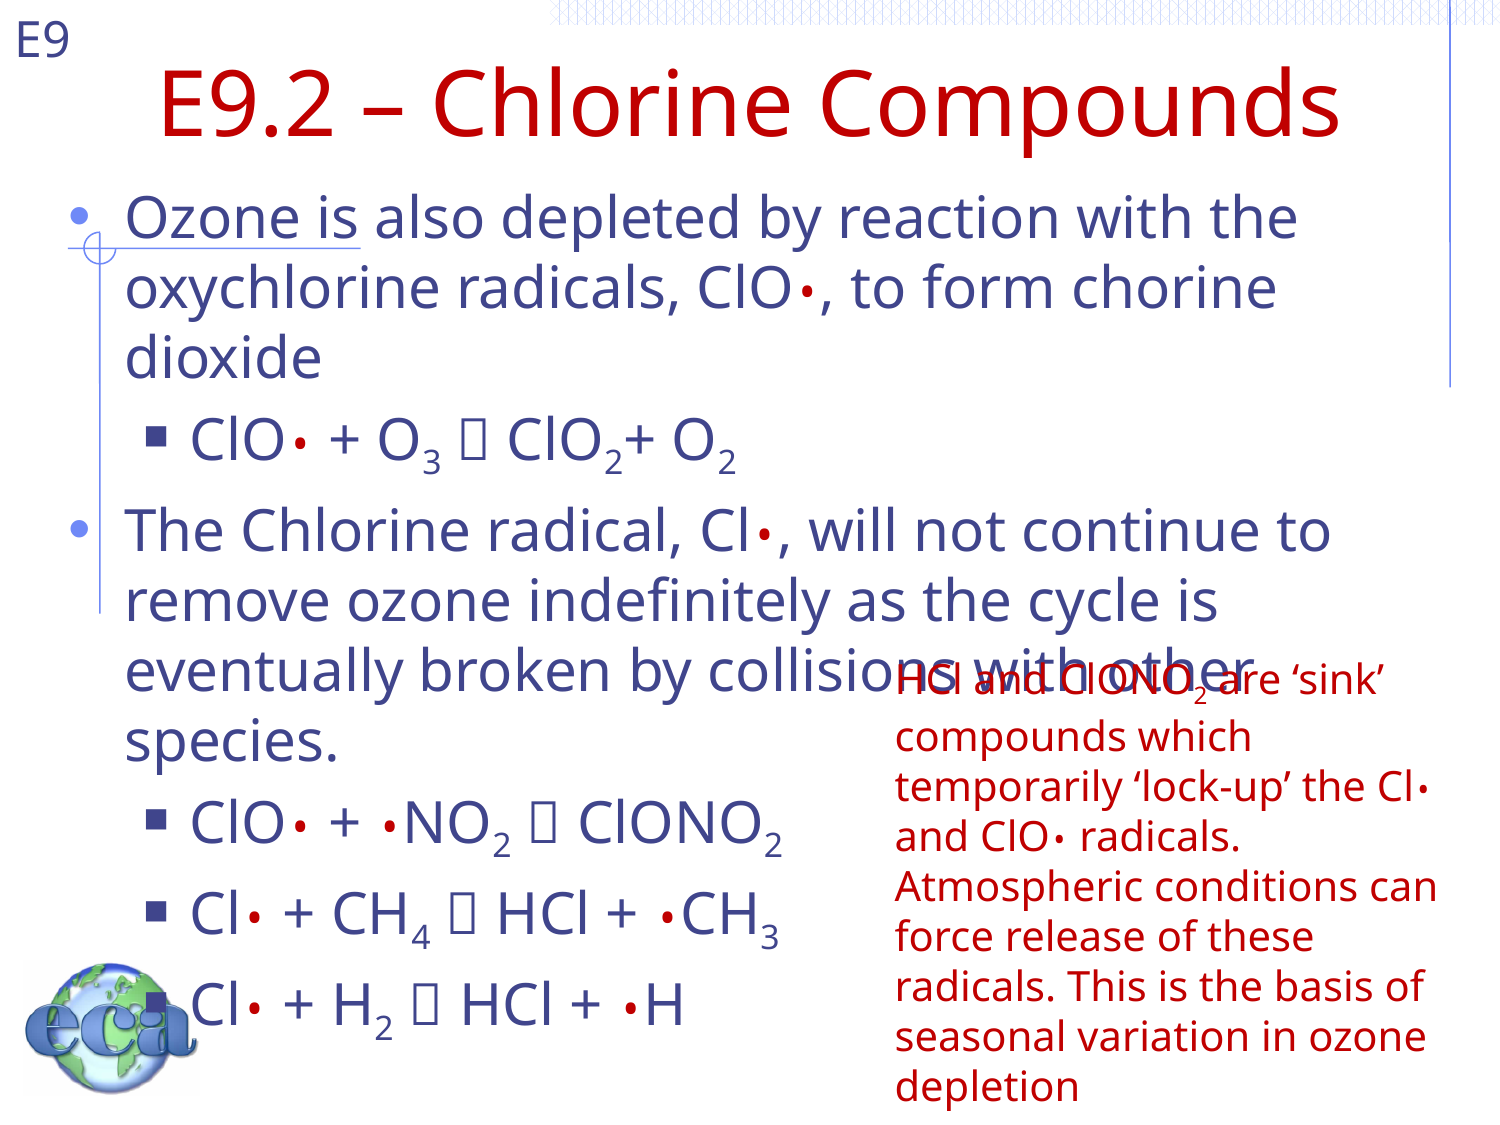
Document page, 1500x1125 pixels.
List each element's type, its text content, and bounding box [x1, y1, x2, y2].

text_box HCl and ClONO2 are ‘sink’ compounds which temporarily ‘lock-up’ the Cl• and ClO• radicals. Atmospheric conditions can force release of these radicals. This is the basis of seasonal variation in ozone depletion [879, 645, 1471, 1125]
list Ozone is also depleted by reaction with the oxychlorine radicals, ClO•, to form chorine dioxide ClO• + O3  ClO2+ O2 The Chlorine radical, Cl•, will not continue to remove ozone indefinitely as the cycle is eventually broken by collisions with other species. ClO• + •NO2  ClONO2 Cl• + CH4  HCl + •CH3 Cl• + H2  HCl + •H [52, 172, 1466, 911]
picture [23, 960, 200, 1096]
title E9.2 – Chlorine Compounds [37, 24, 1463, 163]
